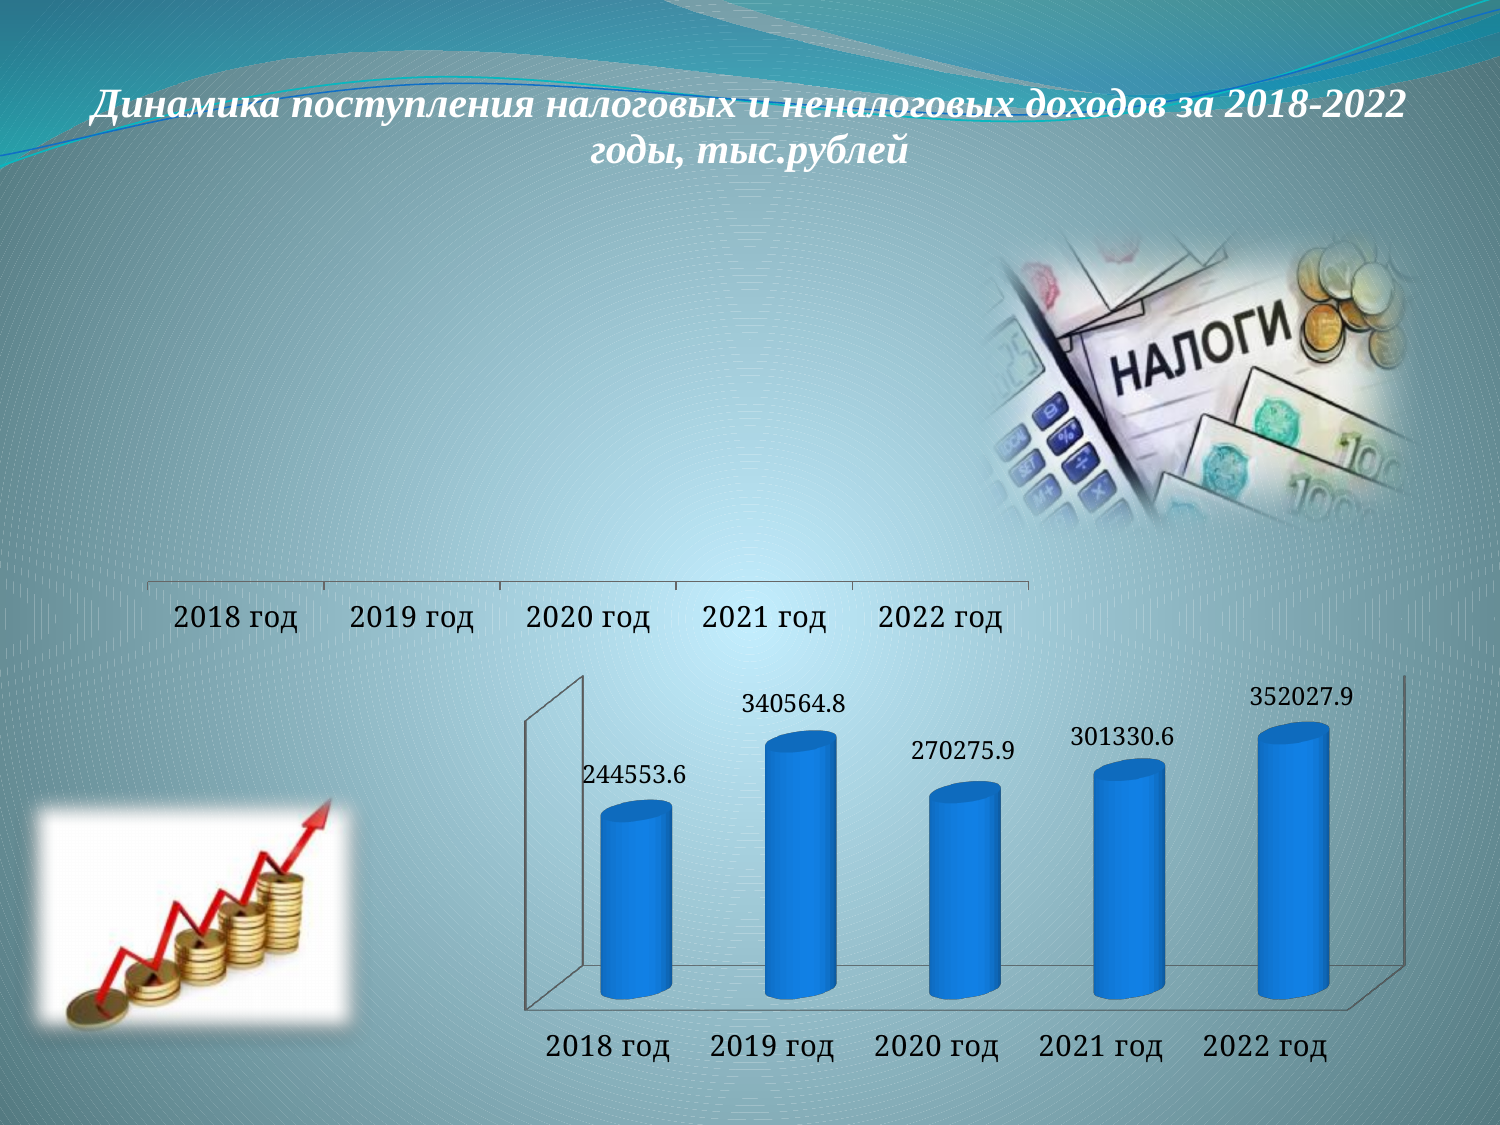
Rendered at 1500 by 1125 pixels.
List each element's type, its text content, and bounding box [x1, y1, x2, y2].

picture [1060, 219, 1428, 540]
chart [34, 163, 1454, 1102]
picture [15, 786, 372, 1047]
title Динамика поступления налоговых и неналоговых доходов за 2018-2022 годы, тыс.рублей [75, 45, 1425, 173]
